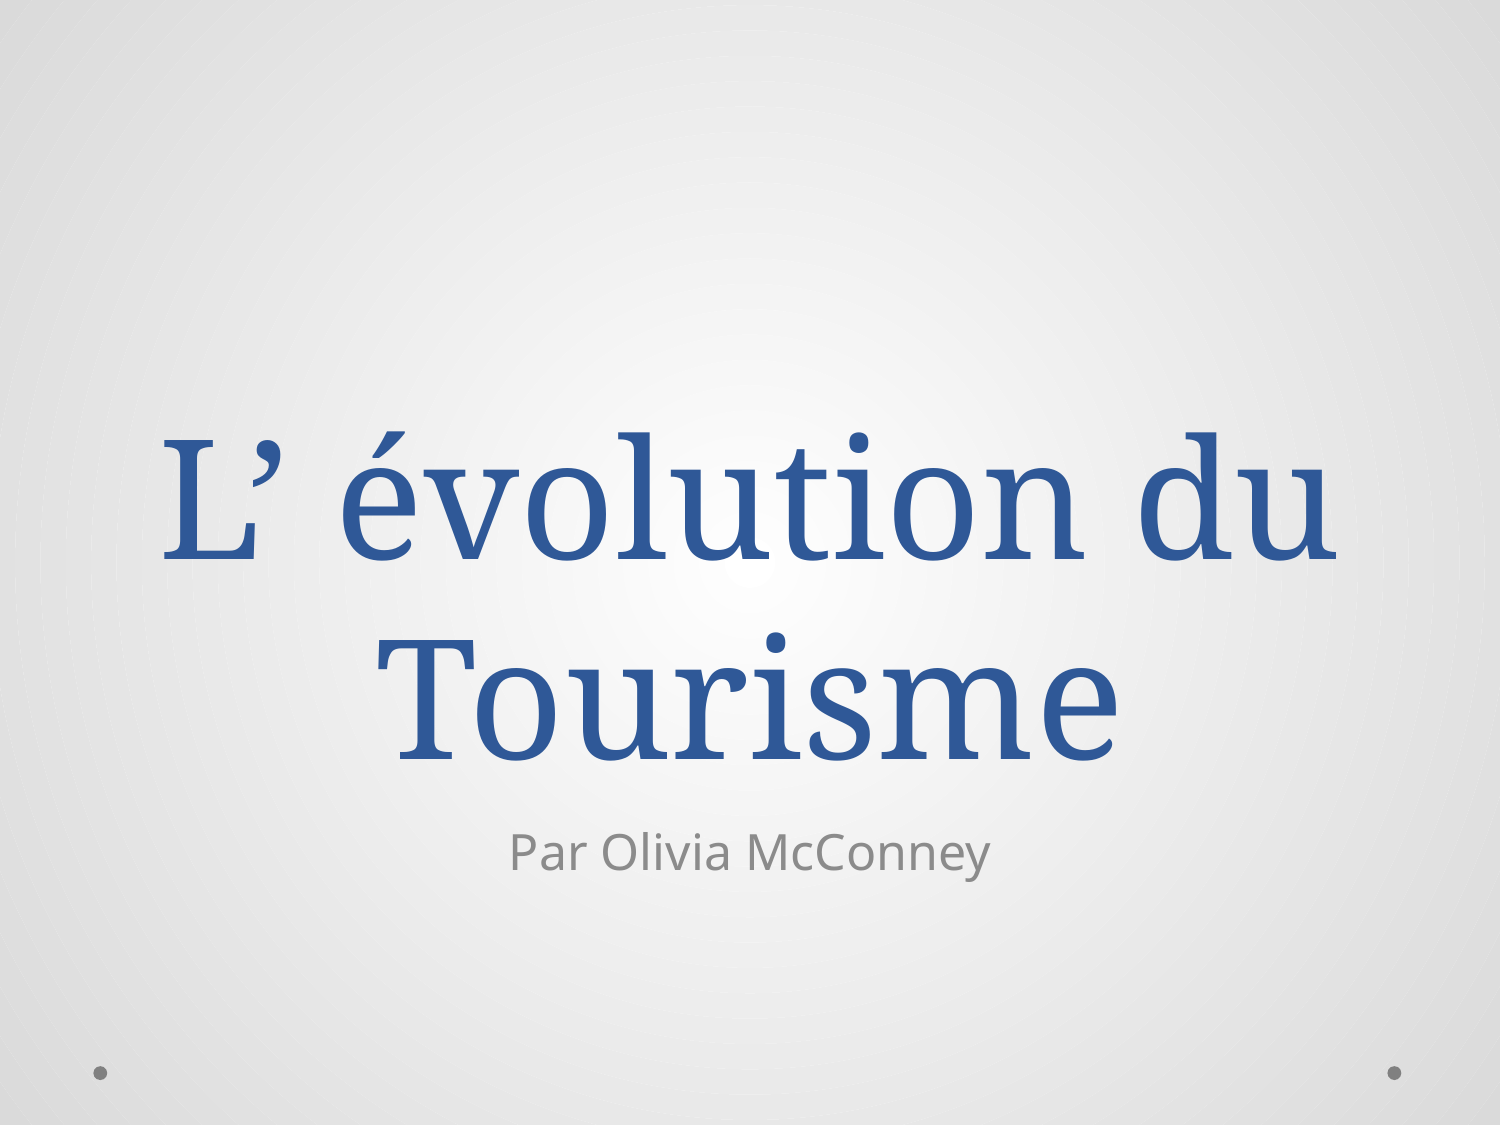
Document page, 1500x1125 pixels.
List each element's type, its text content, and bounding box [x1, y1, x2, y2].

title L’ évolution du Tourisme [112, 99, 1388, 800]
subtitle Par Olivia McConney [225, 812, 1275, 1013]
